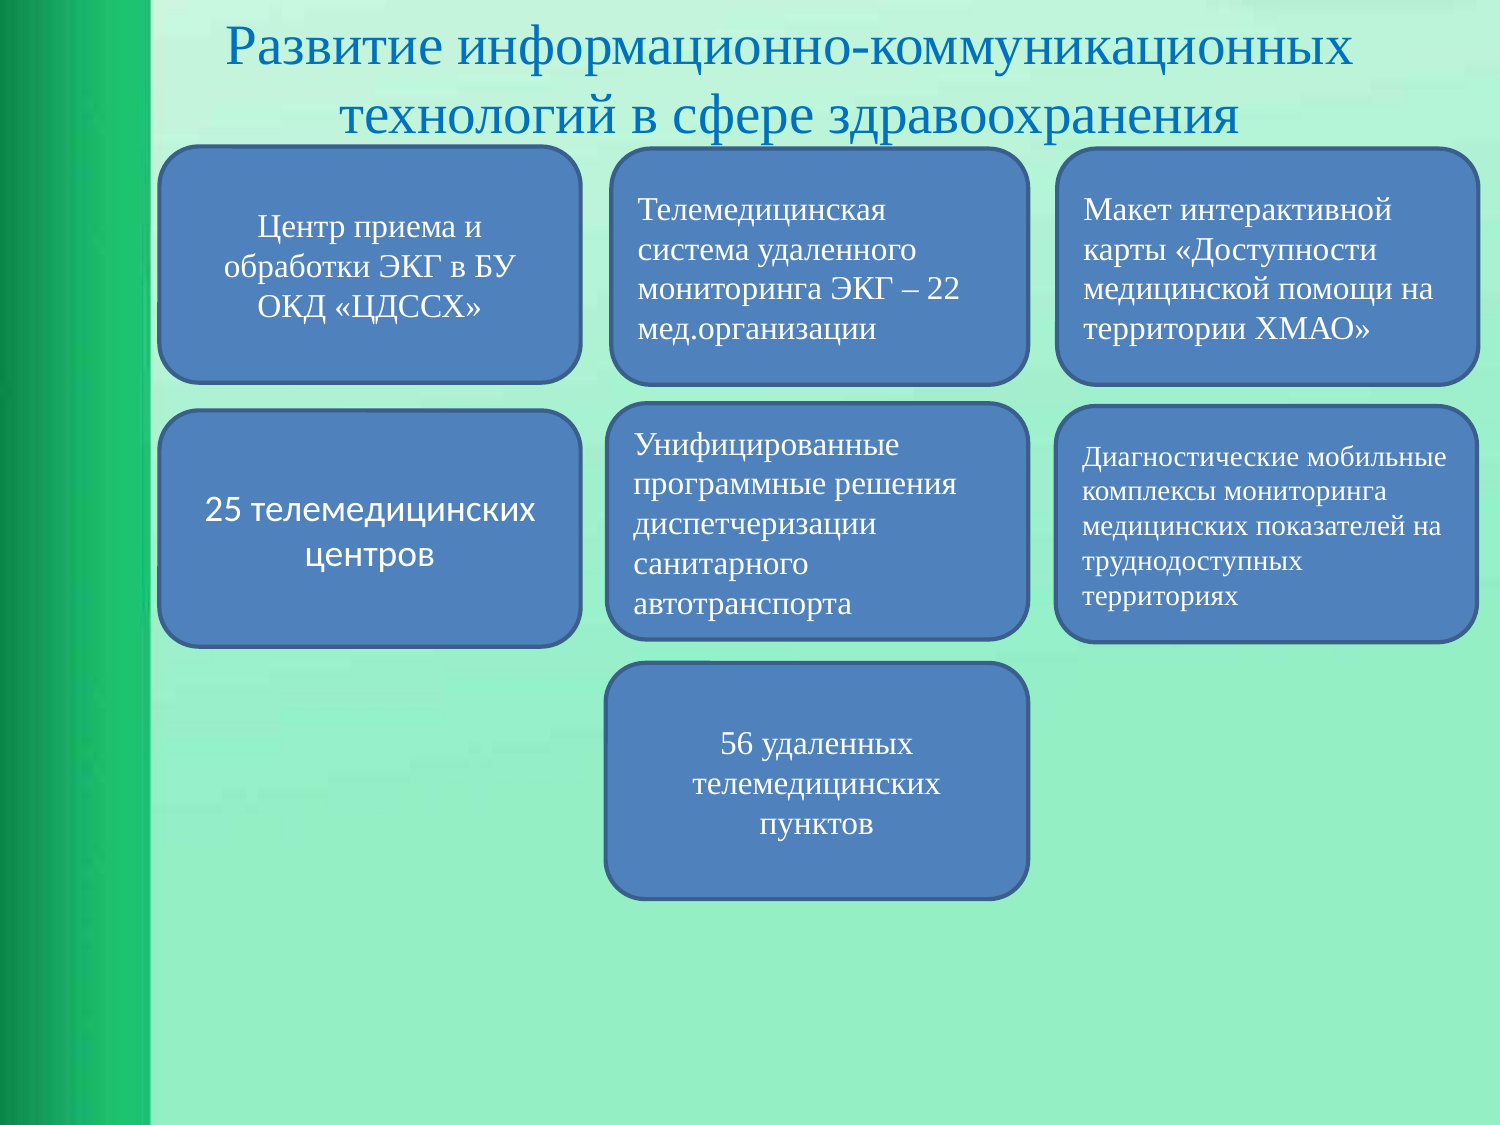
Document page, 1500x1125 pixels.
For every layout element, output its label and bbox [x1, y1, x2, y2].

text_box [128, 172, 1454, 1071]
picture [0, 0, 1500, 1125]
